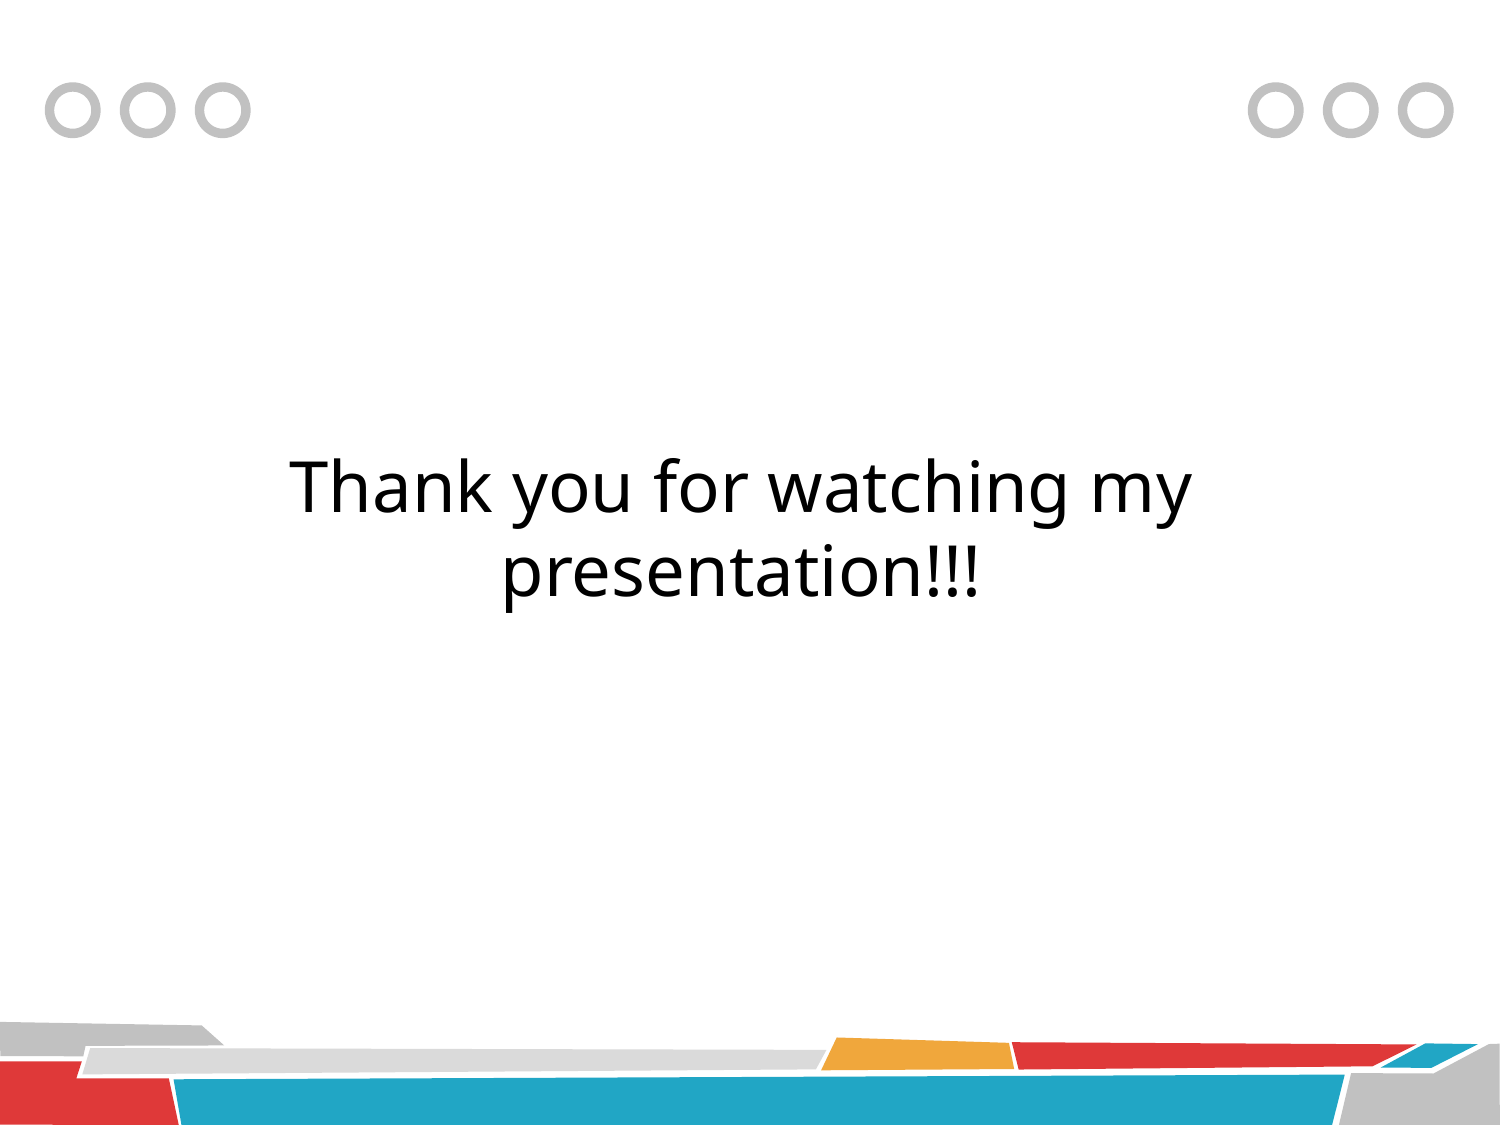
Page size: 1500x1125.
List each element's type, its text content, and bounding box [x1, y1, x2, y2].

title Thank you for watching my presentation!!! [253, 432, 1229, 621]
